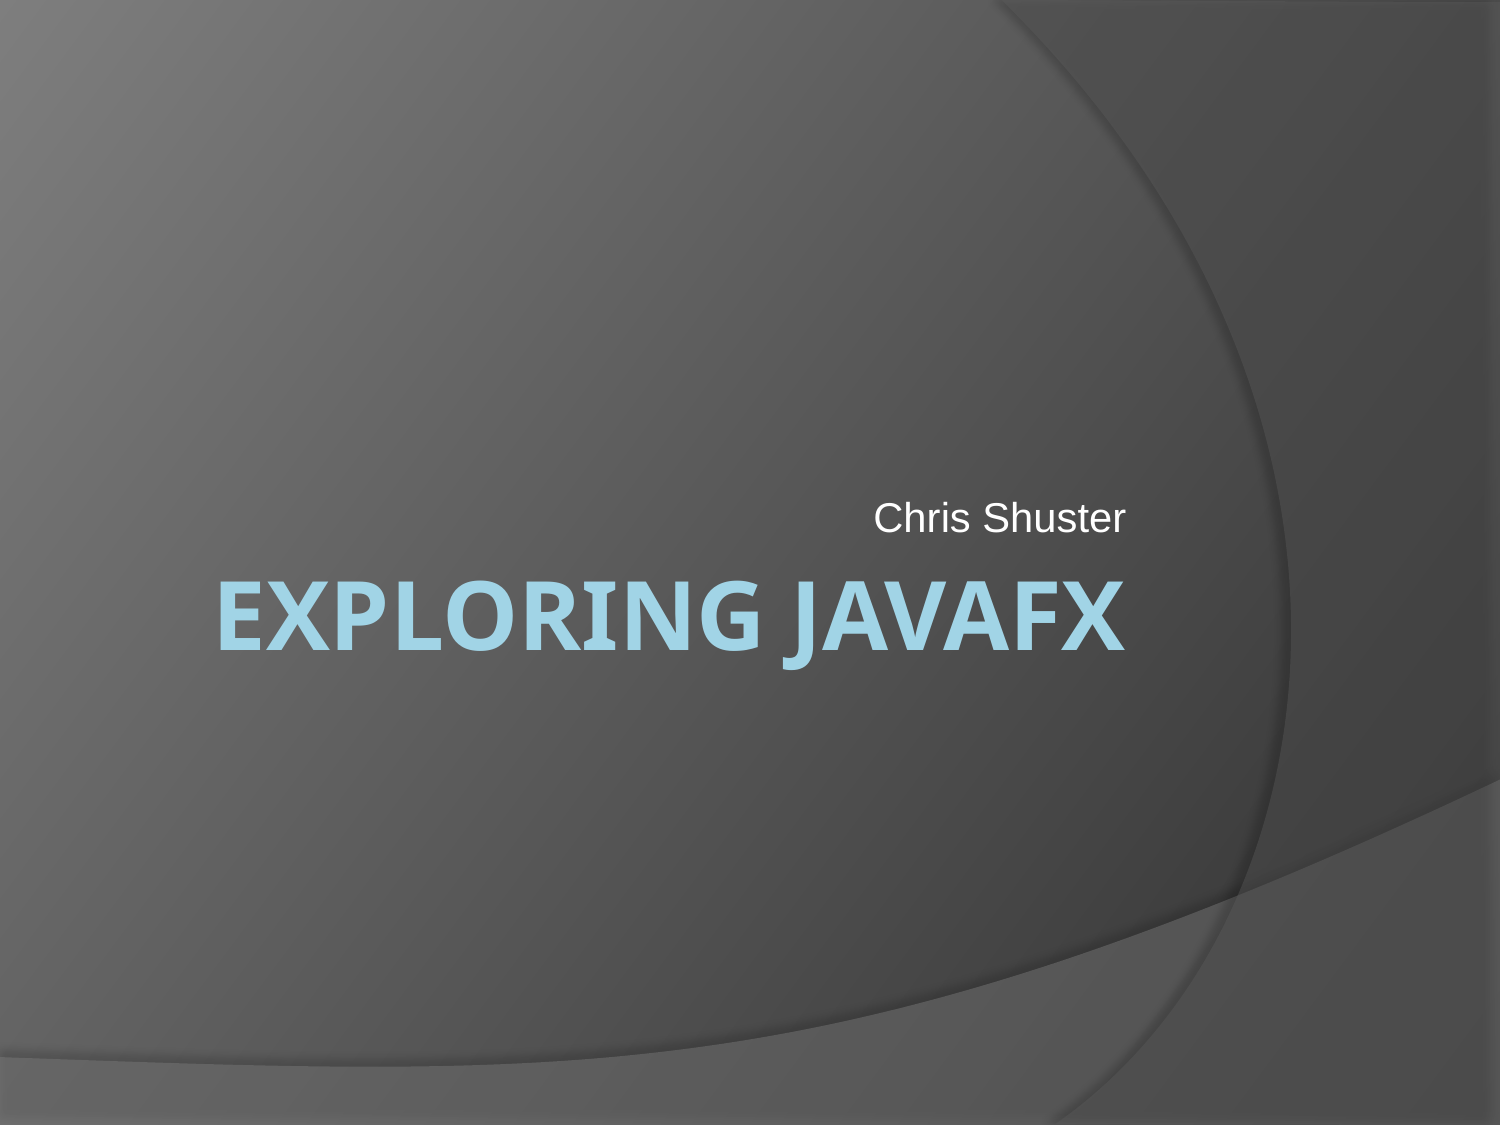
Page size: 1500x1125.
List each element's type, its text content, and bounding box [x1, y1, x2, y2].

title Exploring JavaFX [70, 547, 1134, 925]
subtitle Chris Shuster [71, 253, 1134, 541]
